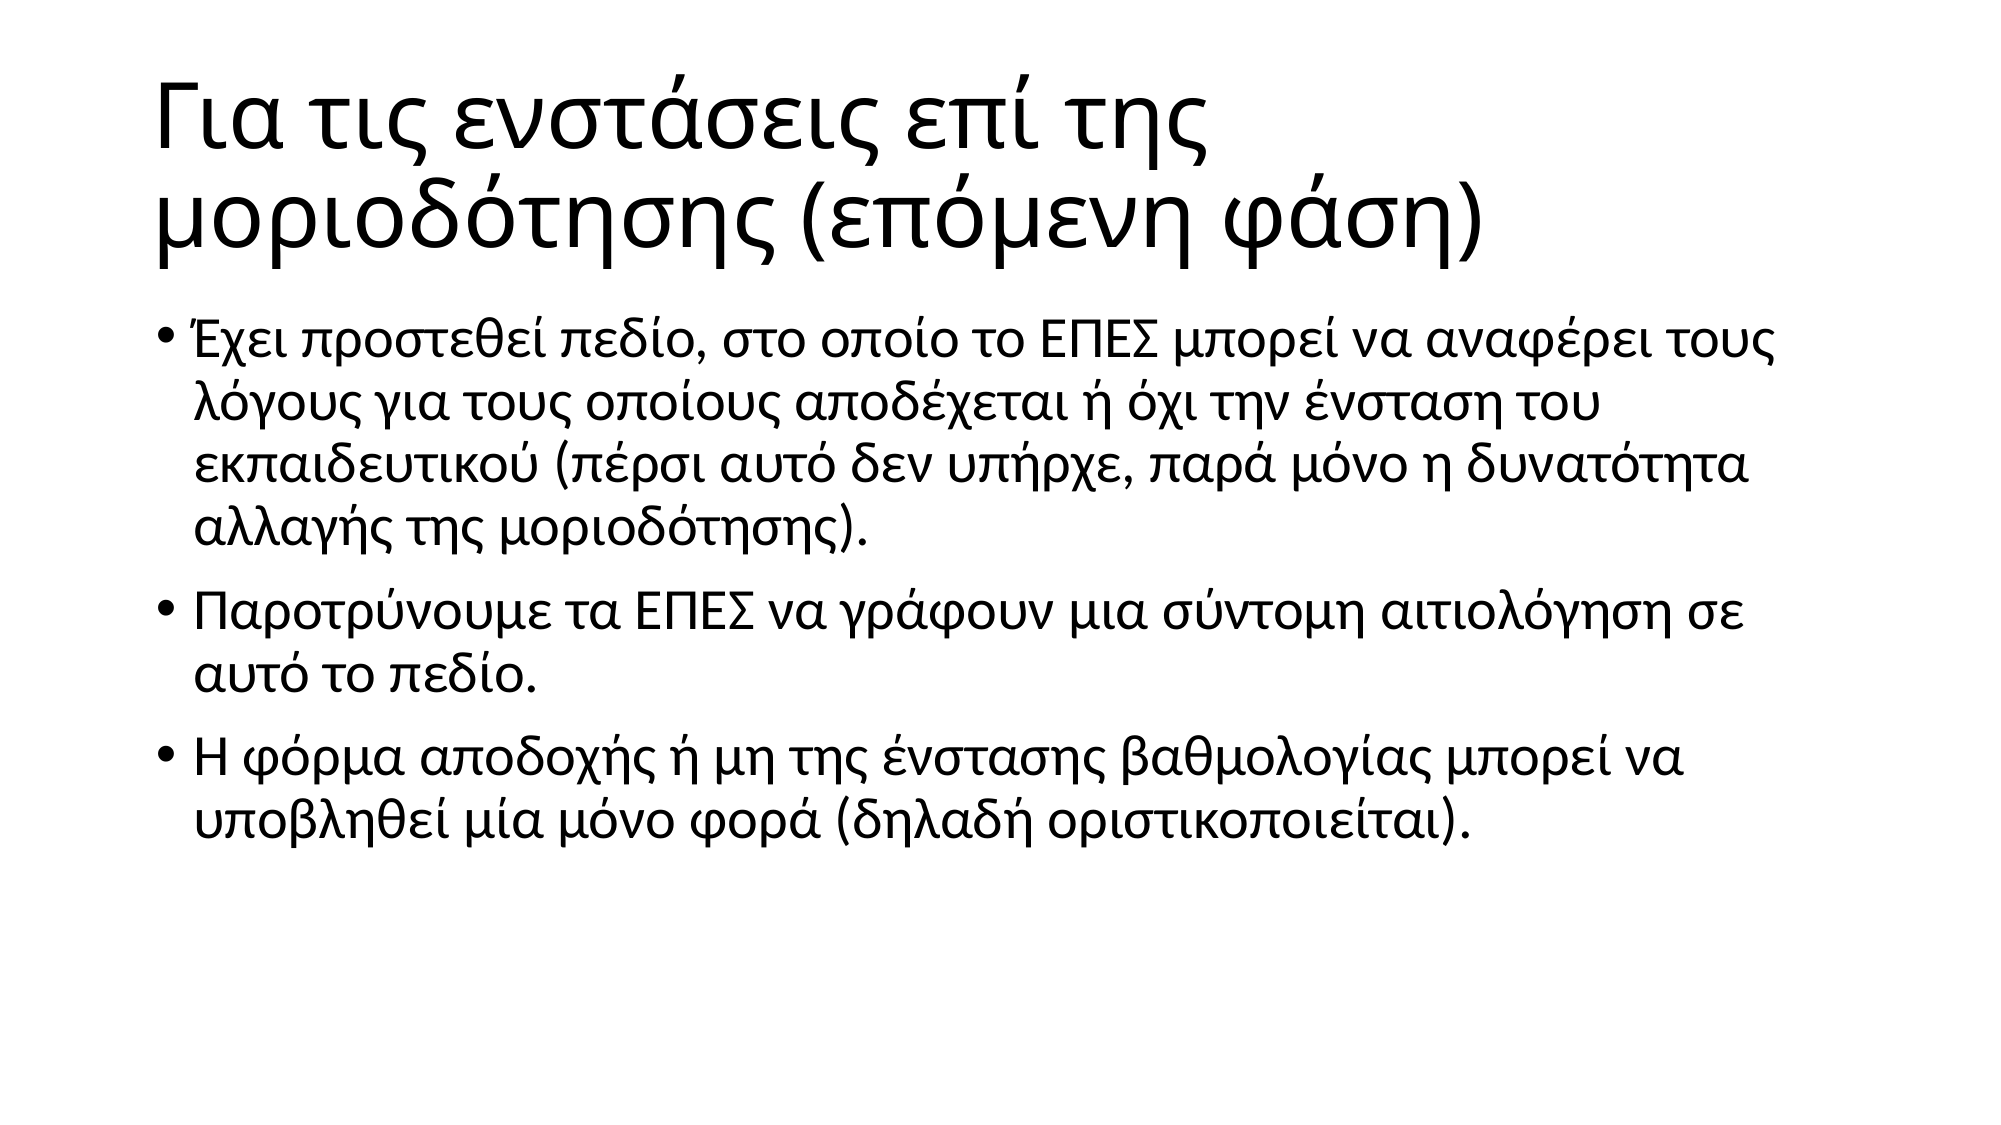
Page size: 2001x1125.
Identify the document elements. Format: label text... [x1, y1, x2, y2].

title Για τις ενστάσεις επί της μοριοδότησης (επόμενη φάση) [137, 59, 1863, 278]
list Έχει προστεθεί πεδίο, στο οποίο το ΕΠΕΣ μπορεί να αναφέρει τους λόγους για τους οποίους αποδέχεται ή όχι την ένσταση του εκπαιδευτικού (πέρσι αυτό δεν υπήρχε, παρά μόνο η δυνατότητα αλλαγής της μοριοδότησης). Παροτρύνουμε τα ΕΠΕΣ να γράφουν μια σύντομη αιτιολόγηση σε αυτό το πεδίο. Η φόρμα αποδοχής ή μη της ένστασης βαθμολογίας μπορεί να υποβληθεί μία μόνο φορά (δηλαδή οριστικοποιείται). [140, 299, 1866, 1014]
